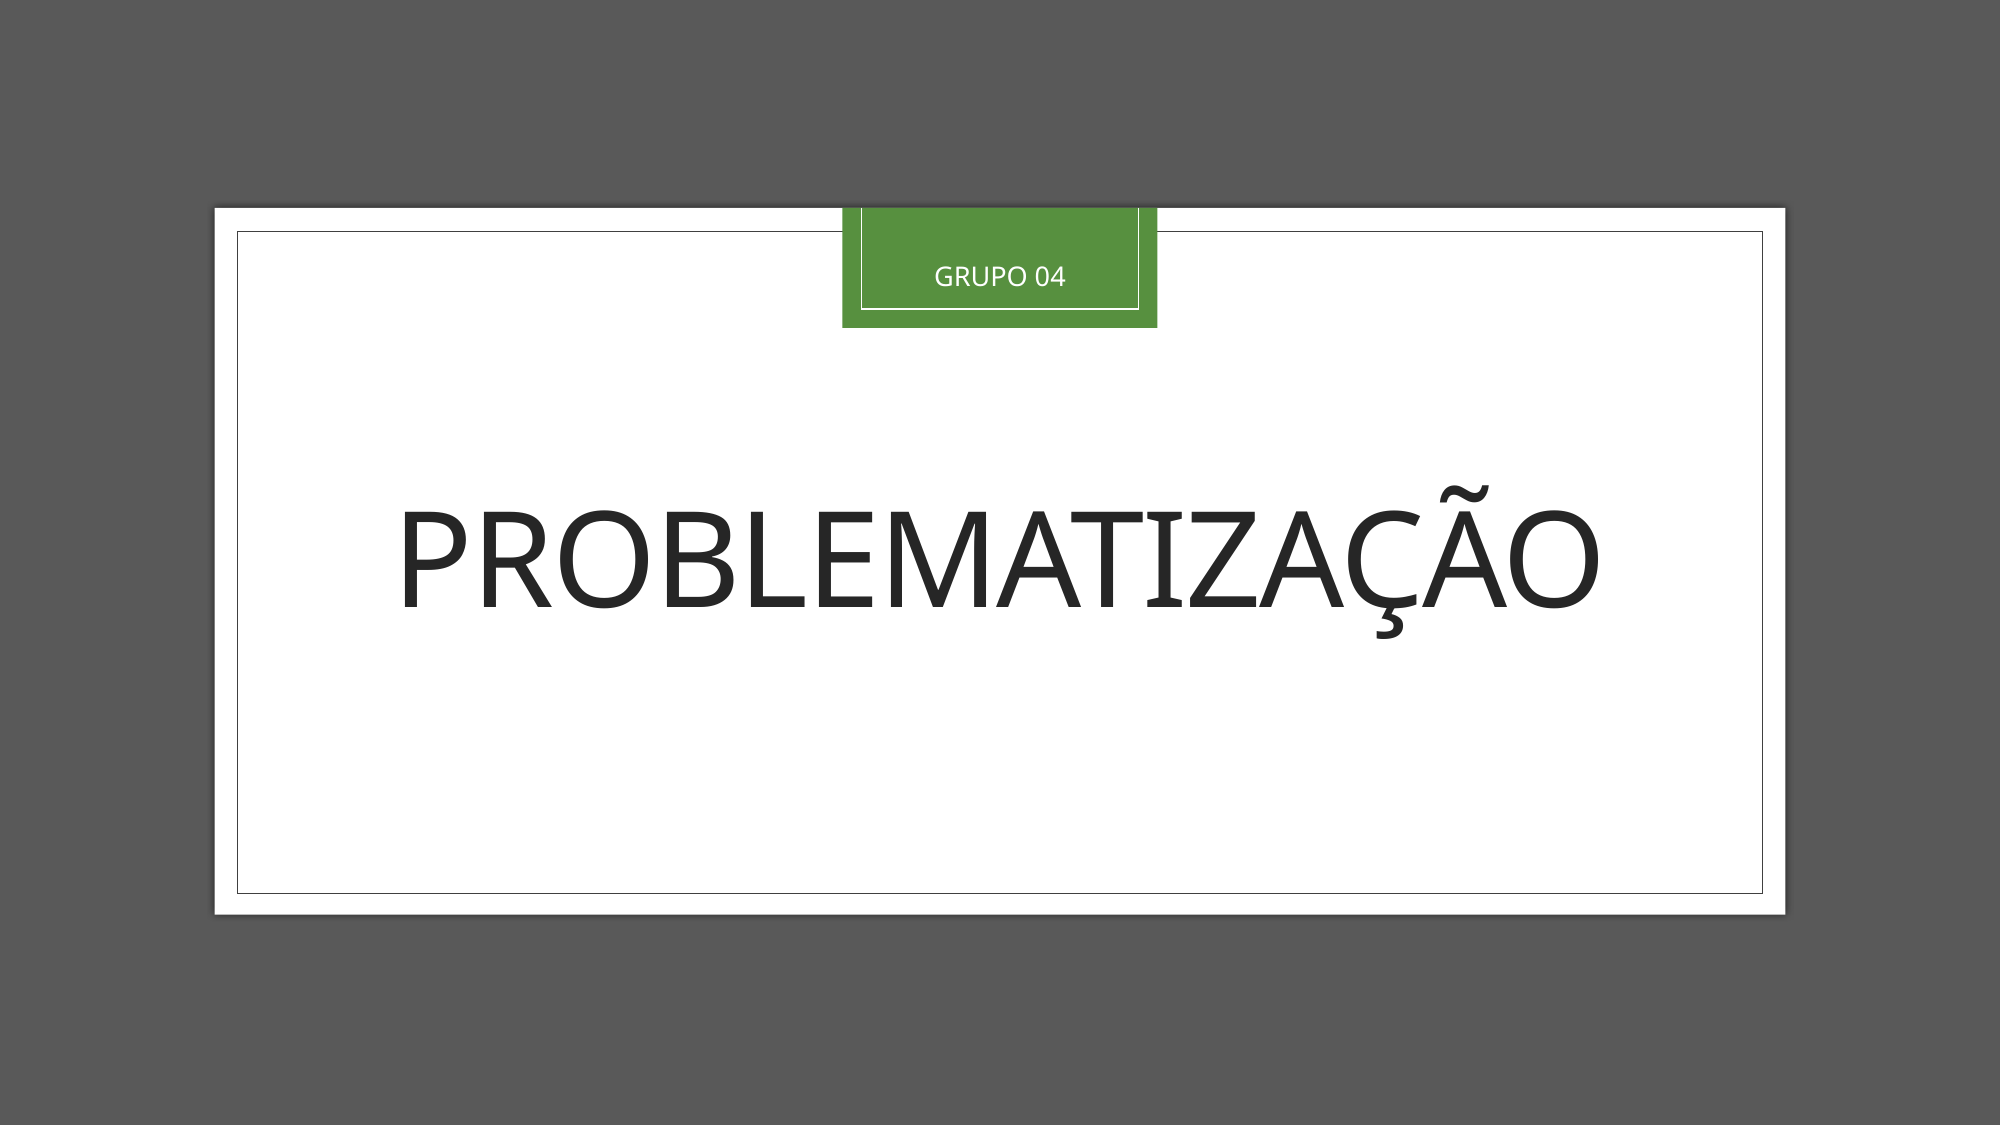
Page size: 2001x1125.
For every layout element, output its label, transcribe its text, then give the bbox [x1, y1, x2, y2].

title problematização [267, 368, 1733, 769]
slide_number GRUPO 04 [872, 220, 1128, 300]
